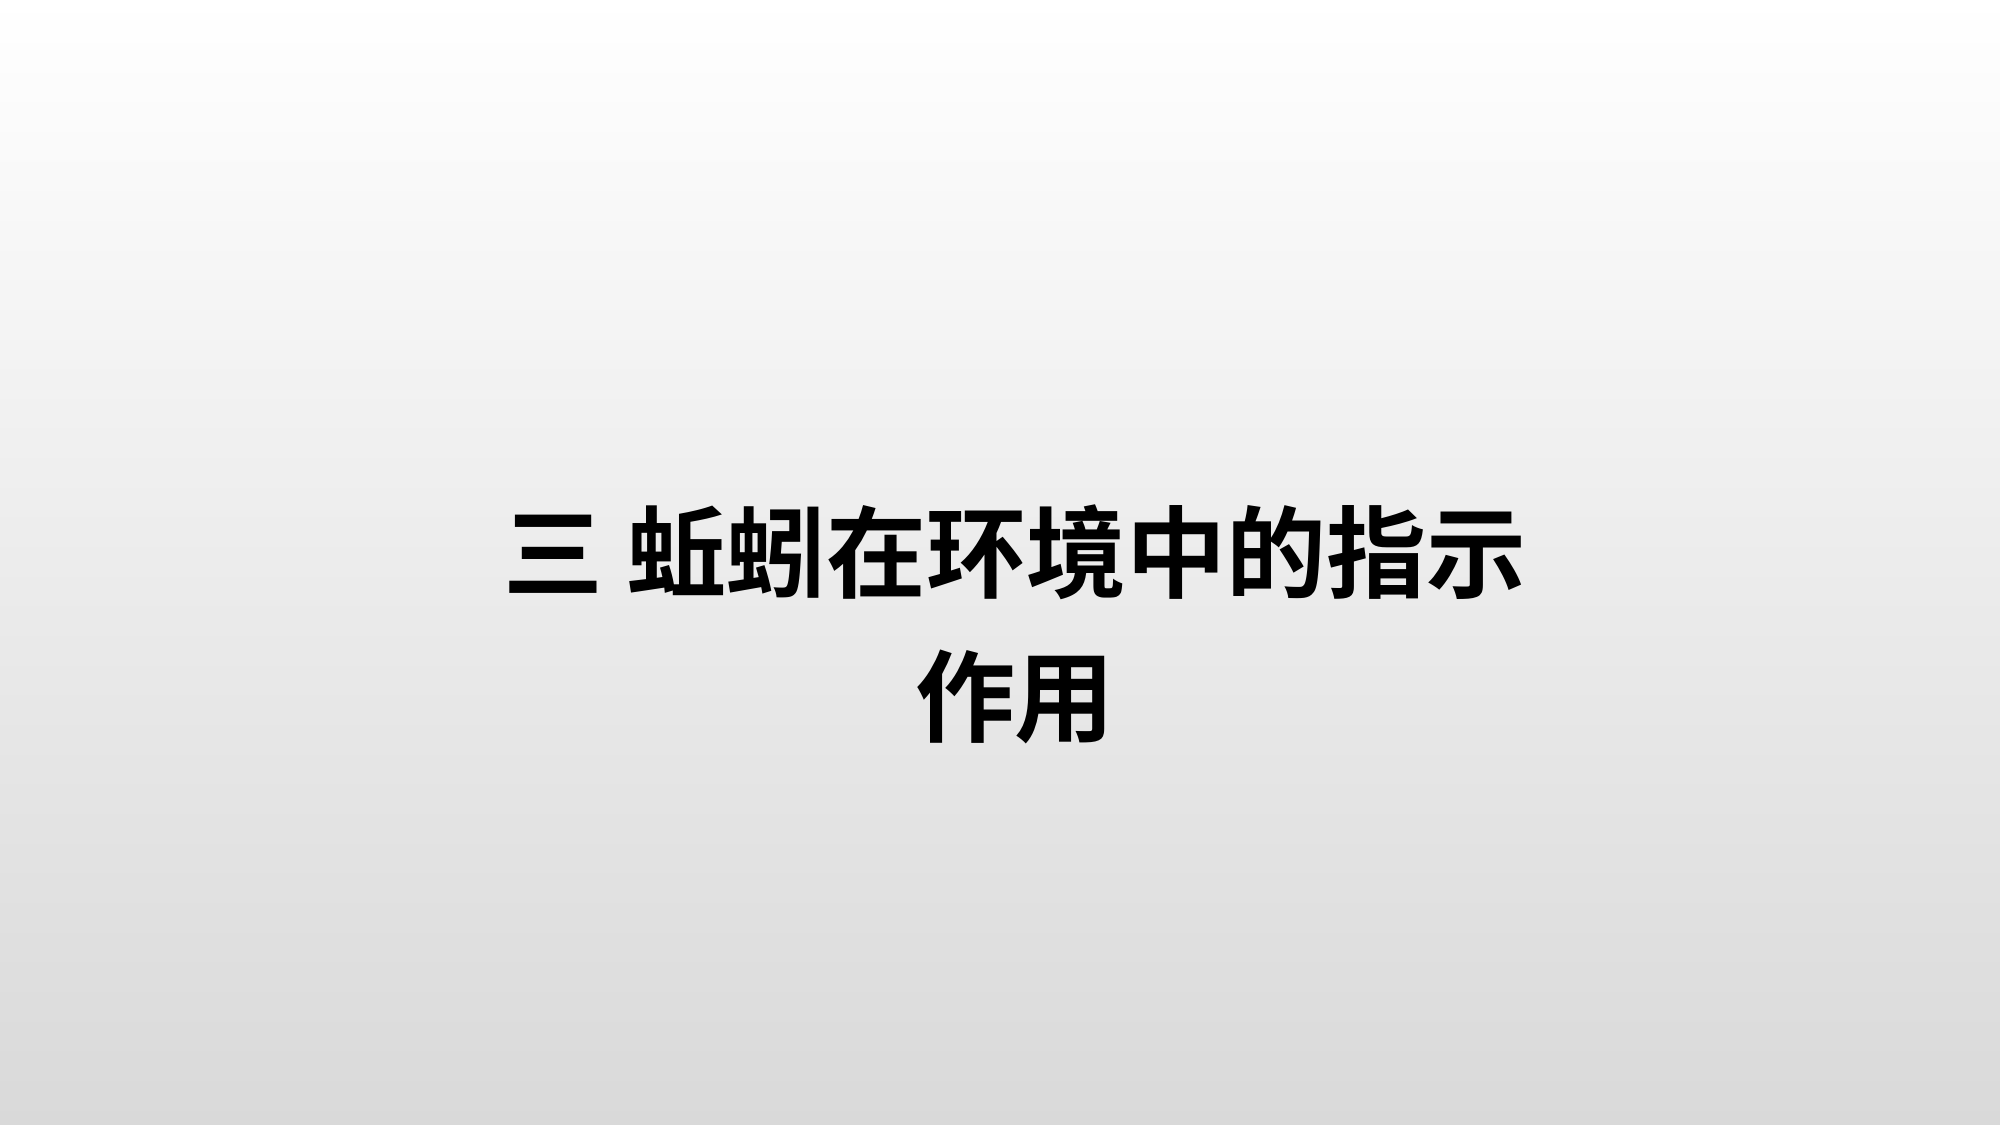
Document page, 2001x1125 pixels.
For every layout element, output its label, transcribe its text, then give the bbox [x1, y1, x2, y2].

text_box 三 蚯蚓在环境中的指示作用 [456, 459, 1543, 799]
